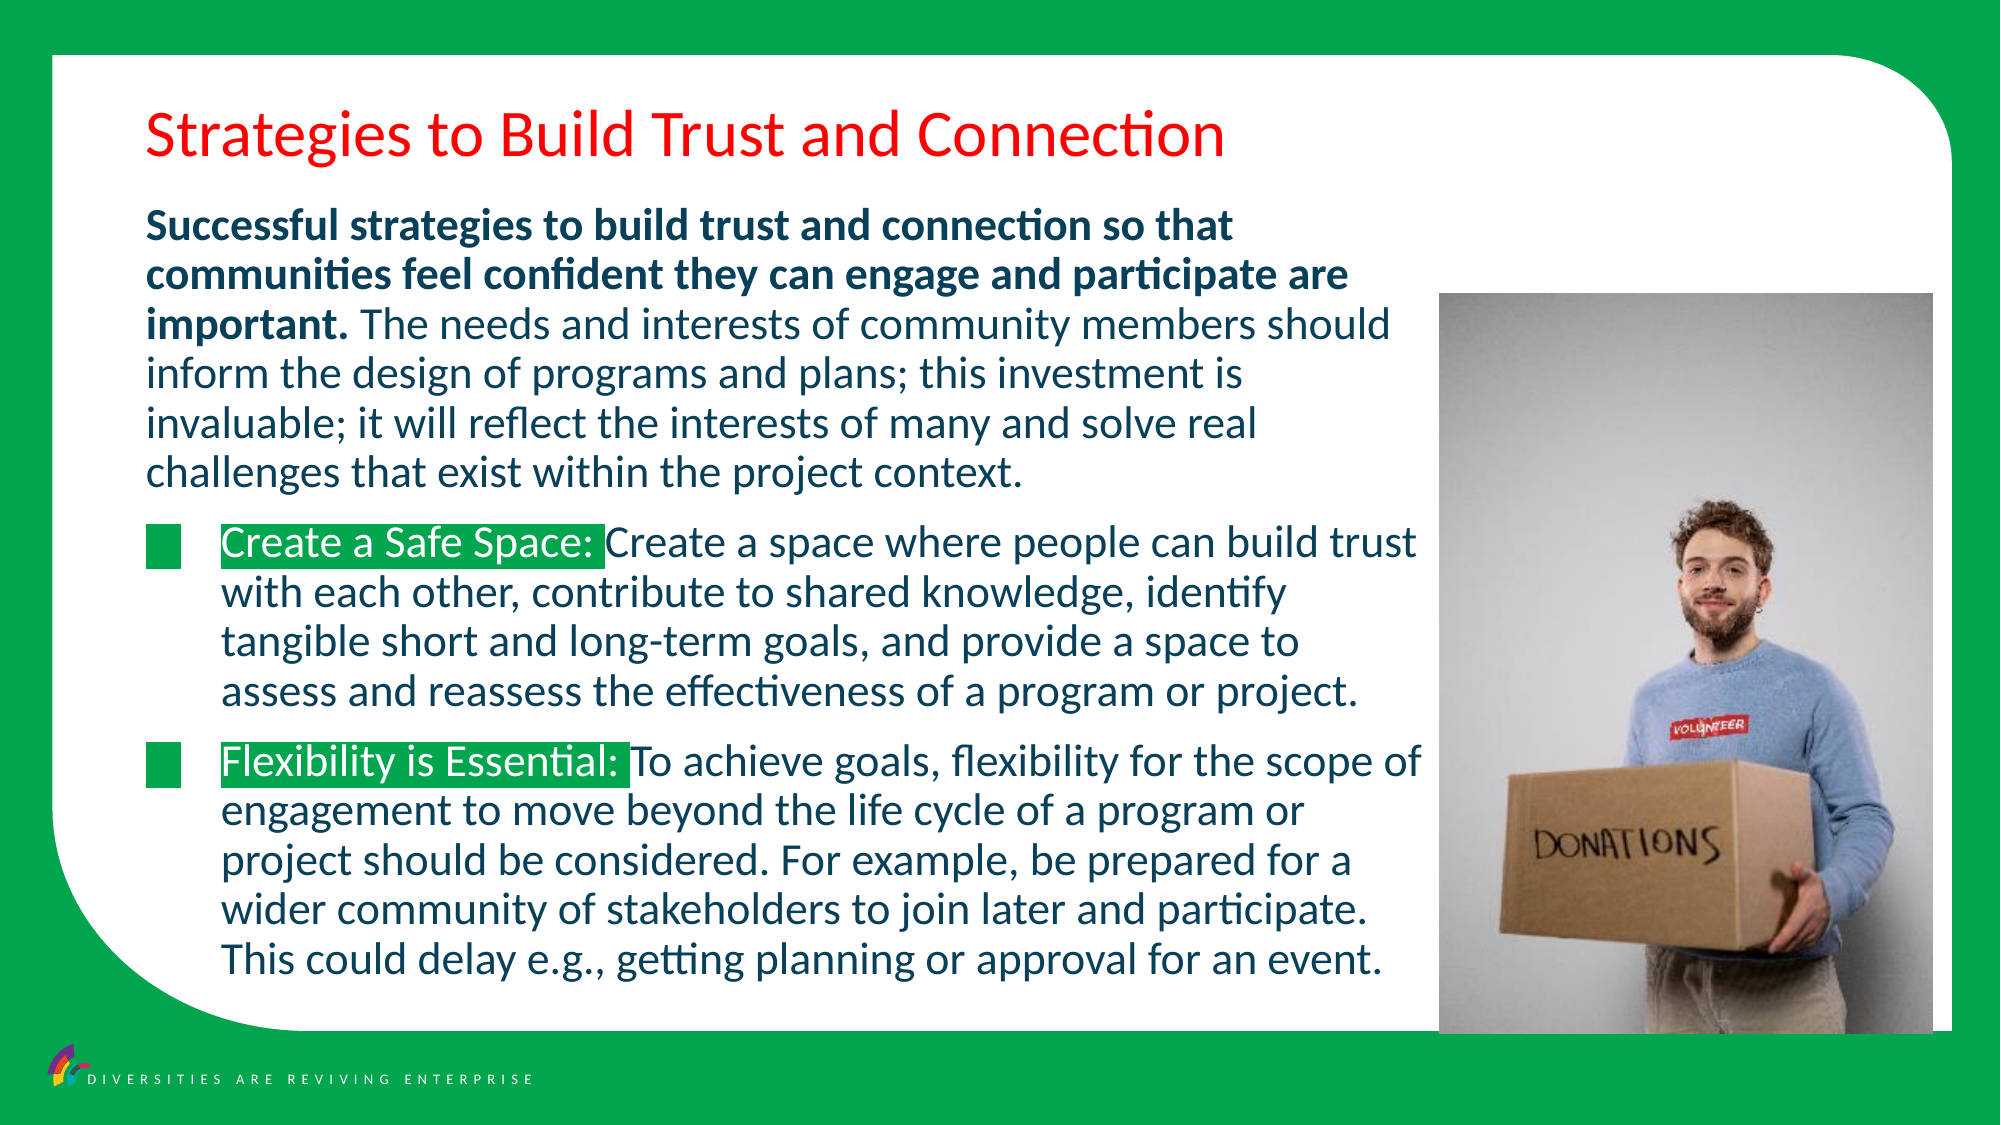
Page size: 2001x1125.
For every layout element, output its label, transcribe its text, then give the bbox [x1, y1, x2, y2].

list Strategies to Build Trust and Connection [130, 91, 1869, 223]
list Successful strategies to build trust and connection so that communities feel confident they can engage and participate are important. The needs and interests of community members should inform the design of programs and plans; this investment is invaluable; it will reflect the interests of many and solve real challenges that exist within the project context. Create a Safe Space: Create a space where people can build trust with each other, contribute to shared knowledge, identify tangible short and long-term goals, and provide a space to assess and reassess the effectiveness of a program or project. Flexibility is Essential: To achieve goals, flexibility for the scope of engagement to move beyond the life cycle of a program or project should be considered. For example, be prepared for a wider community of stakeholders to join later and participate. This could delay e.g., getting planning or approval for an event. [130, 223, 1439, 826]
picture [1439, 293, 1933, 1034]
